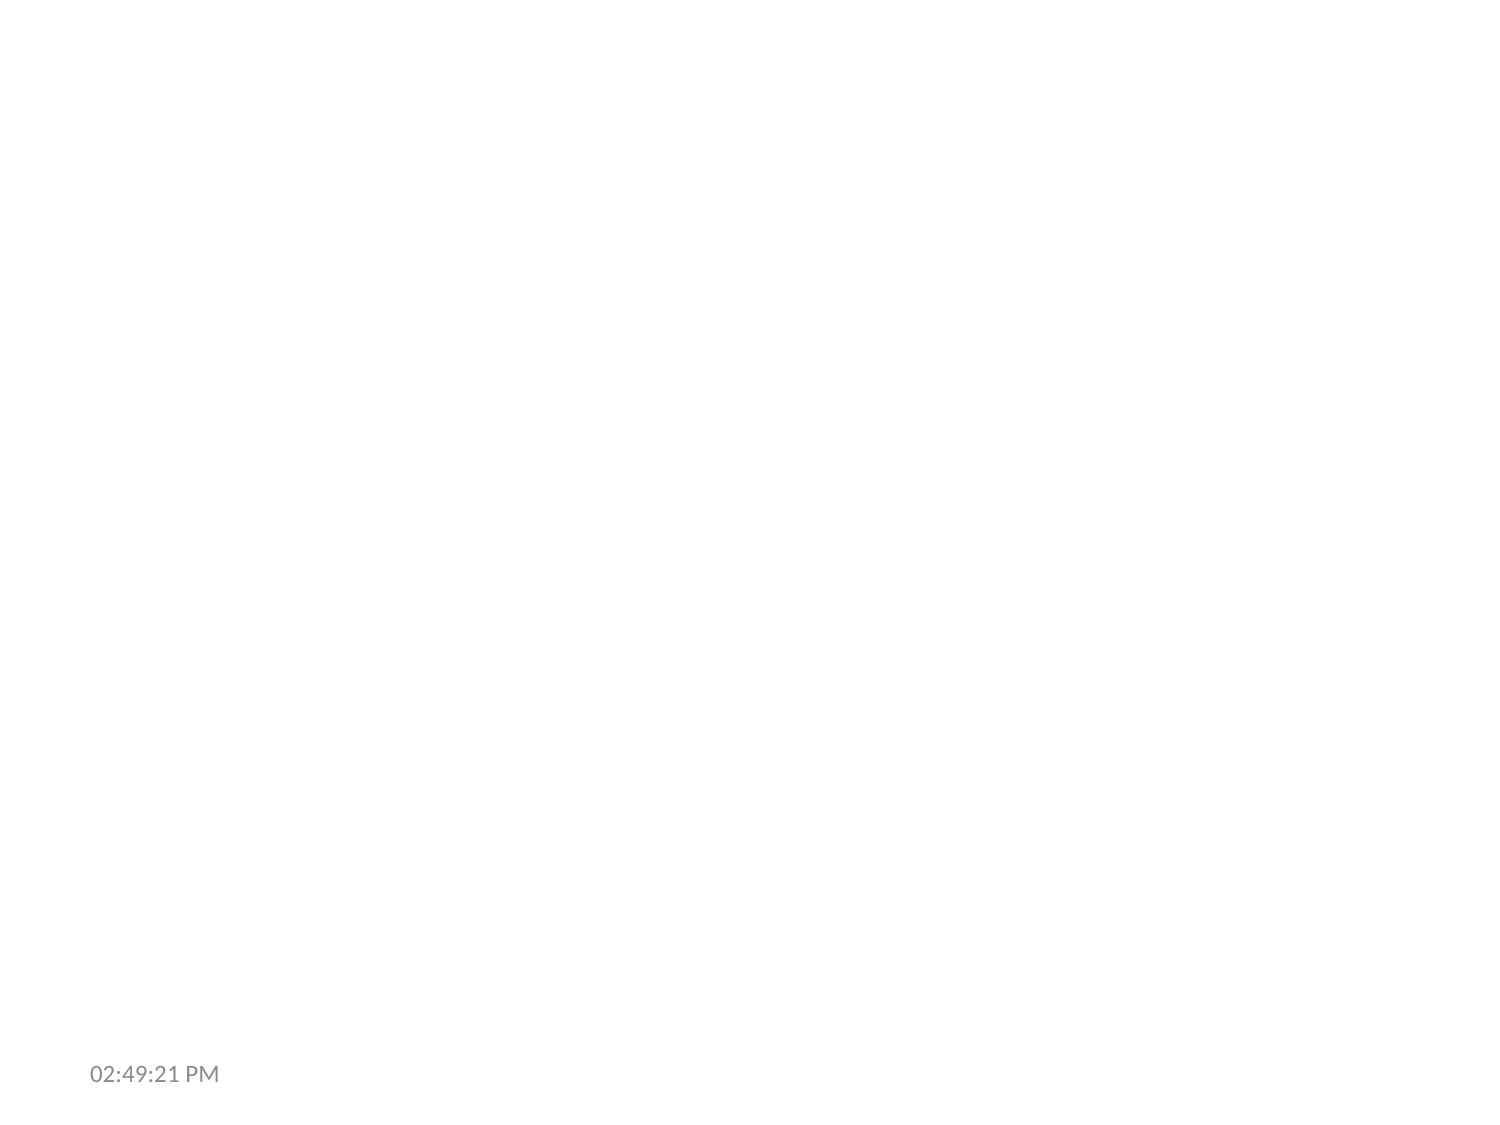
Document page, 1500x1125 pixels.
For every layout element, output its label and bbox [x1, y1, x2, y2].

slide_number [75, 1042, 425, 1103]
